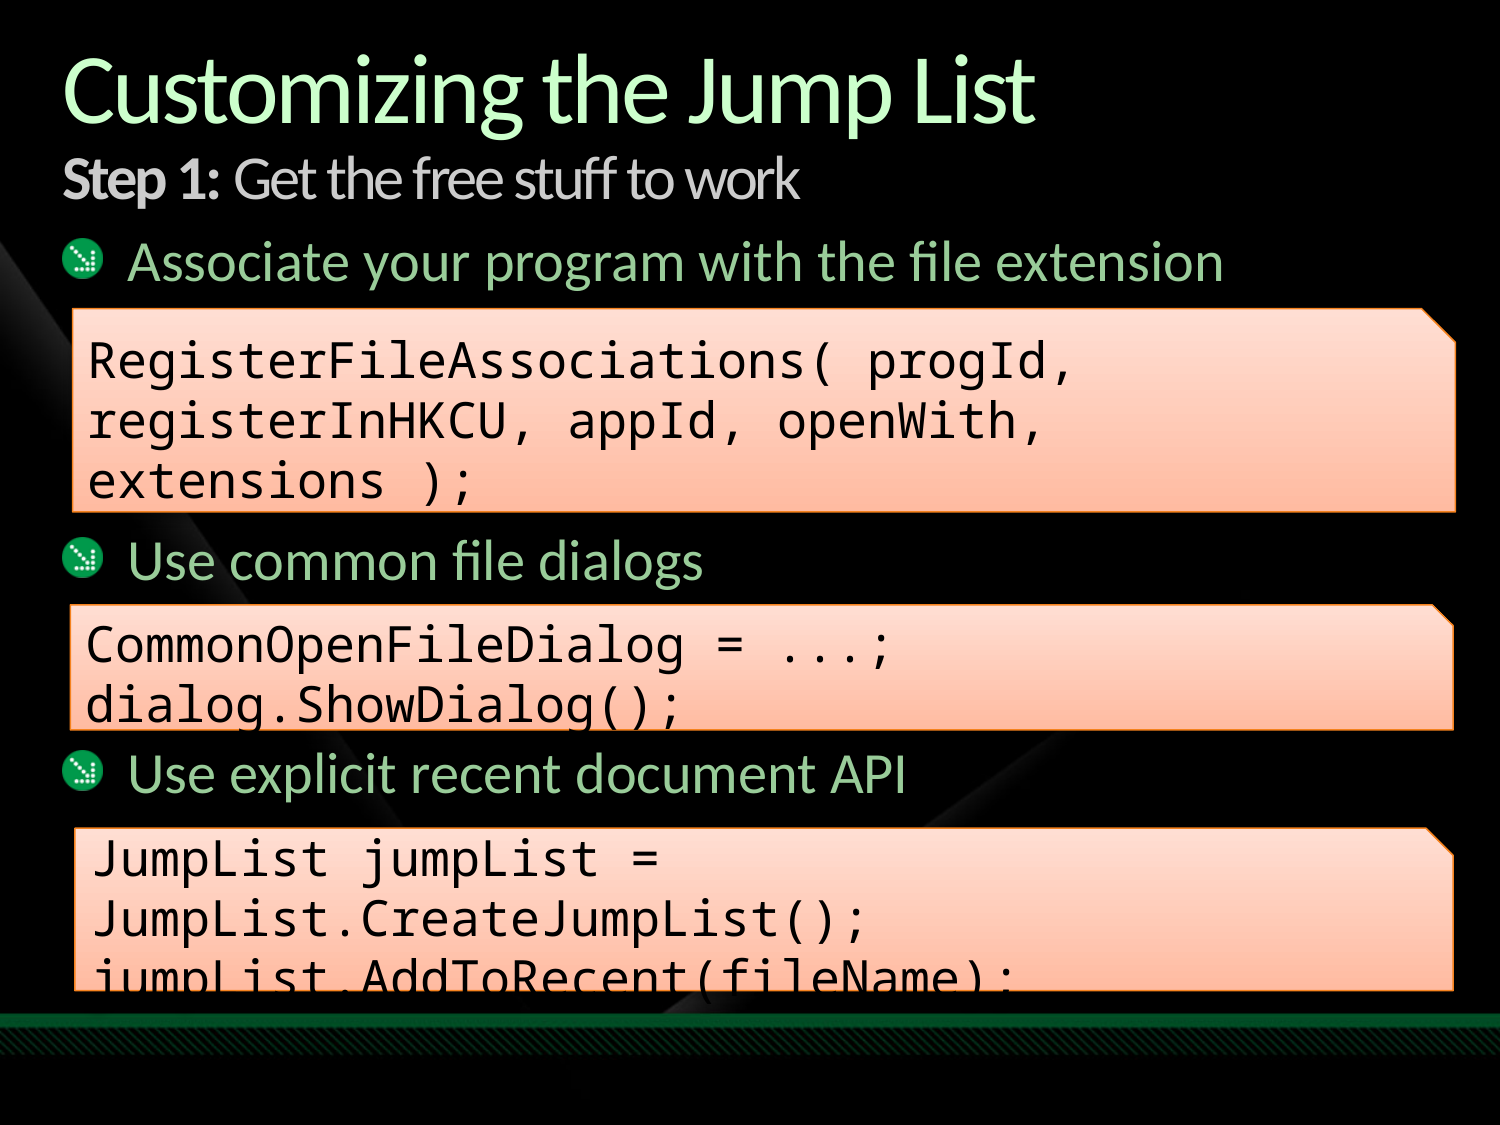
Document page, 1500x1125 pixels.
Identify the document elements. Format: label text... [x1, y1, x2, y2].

text_box CommonOpenFileDialog = ...; dialog.ShowDialog(); [69, 604, 1454, 731]
list Associate your program with the file extension Use common file dialogs Use explicit recent document API [62, 231, 1438, 595]
text_box JumpList jumpList = JumpList.CreateJumpList(); jumpList.AddToRecent(fileName); [74, 827, 1454, 992]
title Customizing the Jump List Step 1: Get the free stuff to work [62, 37, 1438, 147]
picture [0, 0, 1500, 1125]
text_box RegisterFileAssociations( progId, registerInHKCU, appId, openWith, extensions ); [71, 307, 1457, 513]
